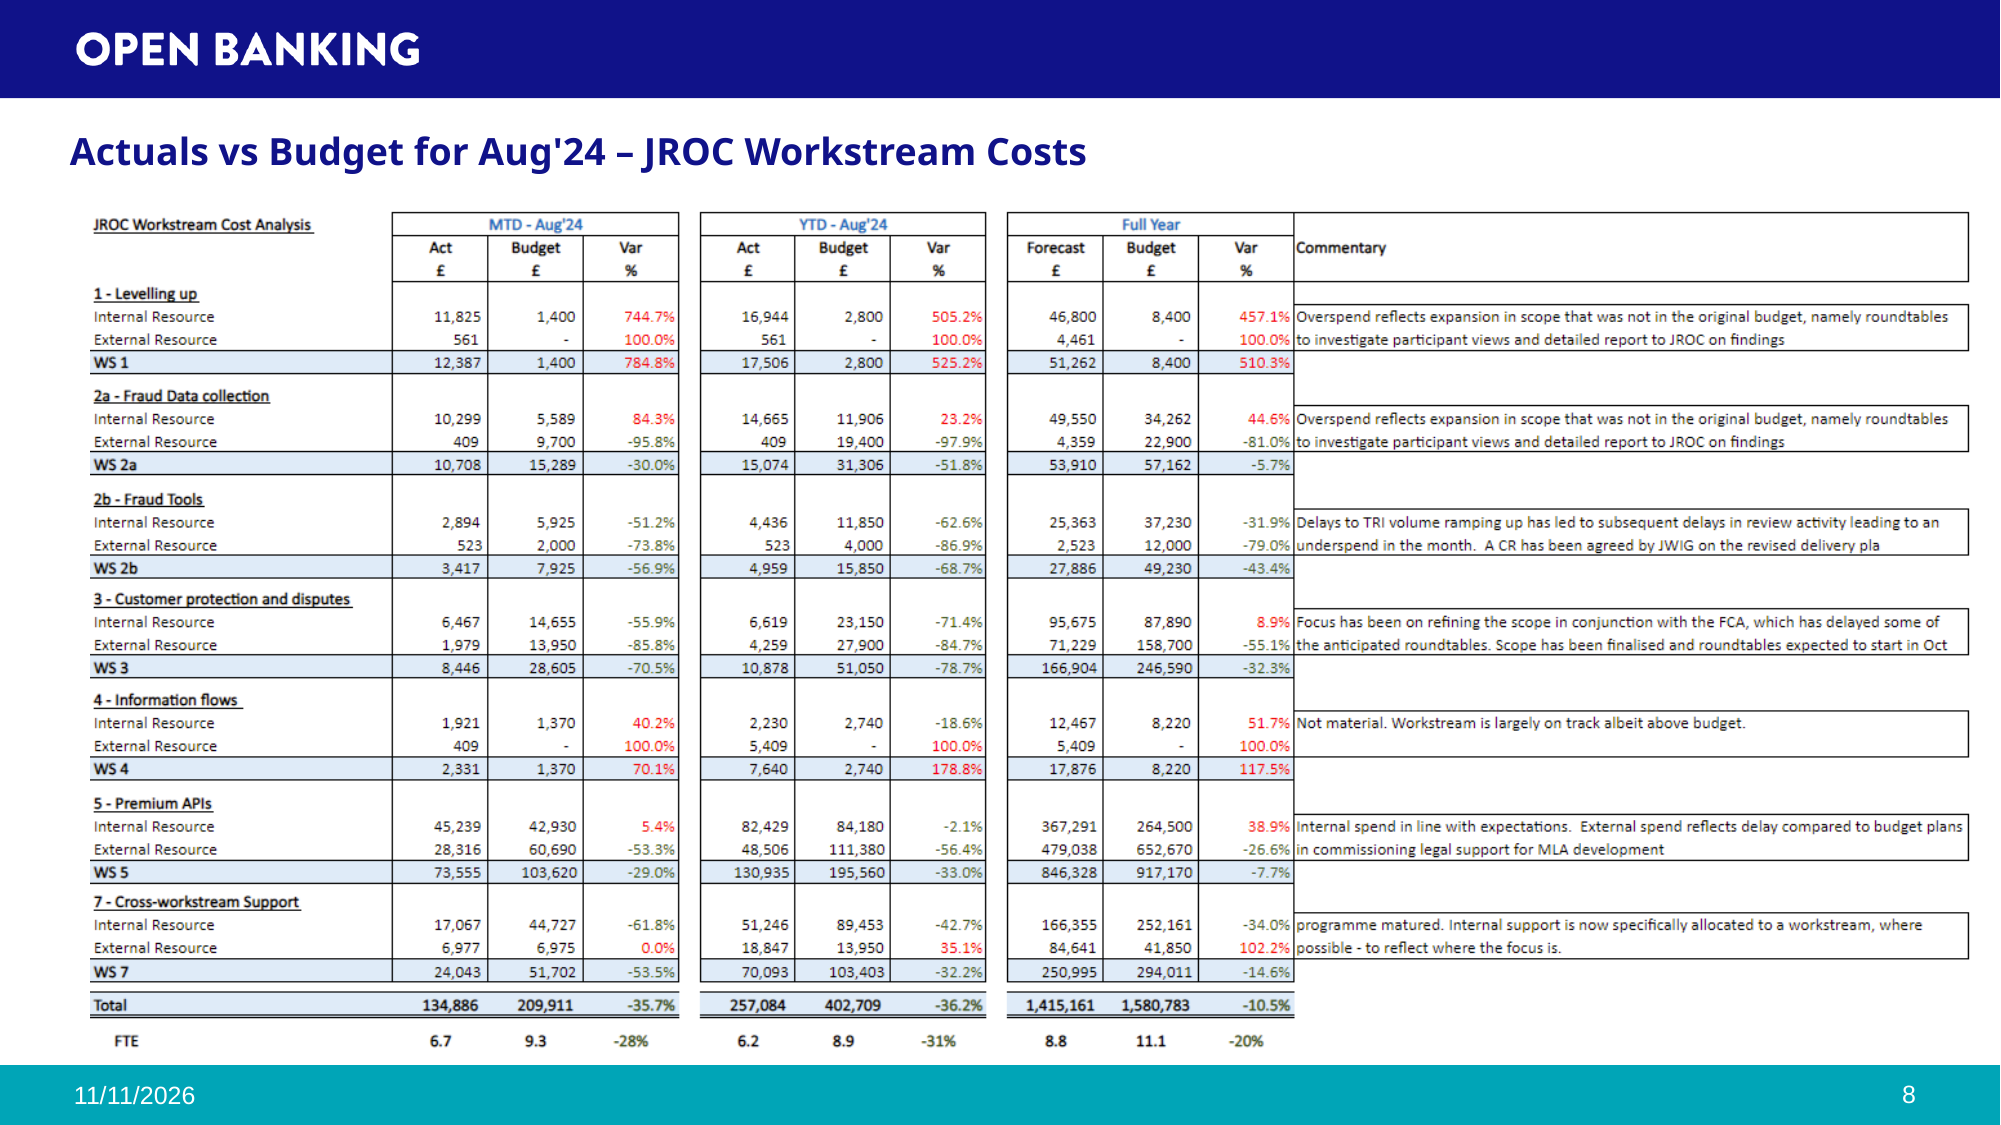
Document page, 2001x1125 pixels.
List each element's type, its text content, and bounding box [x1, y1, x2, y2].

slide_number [59, 1065, 509, 1125]
picture [43, 0, 452, 99]
title Actuals vs Budget for Aug'24 – JROC Workstream Costs [54, 125, 1629, 207]
slide_number 8 [1412, 1064, 1932, 1124]
picture [90, 207, 1986, 1049]
footer [662, 1064, 1338, 1124]
